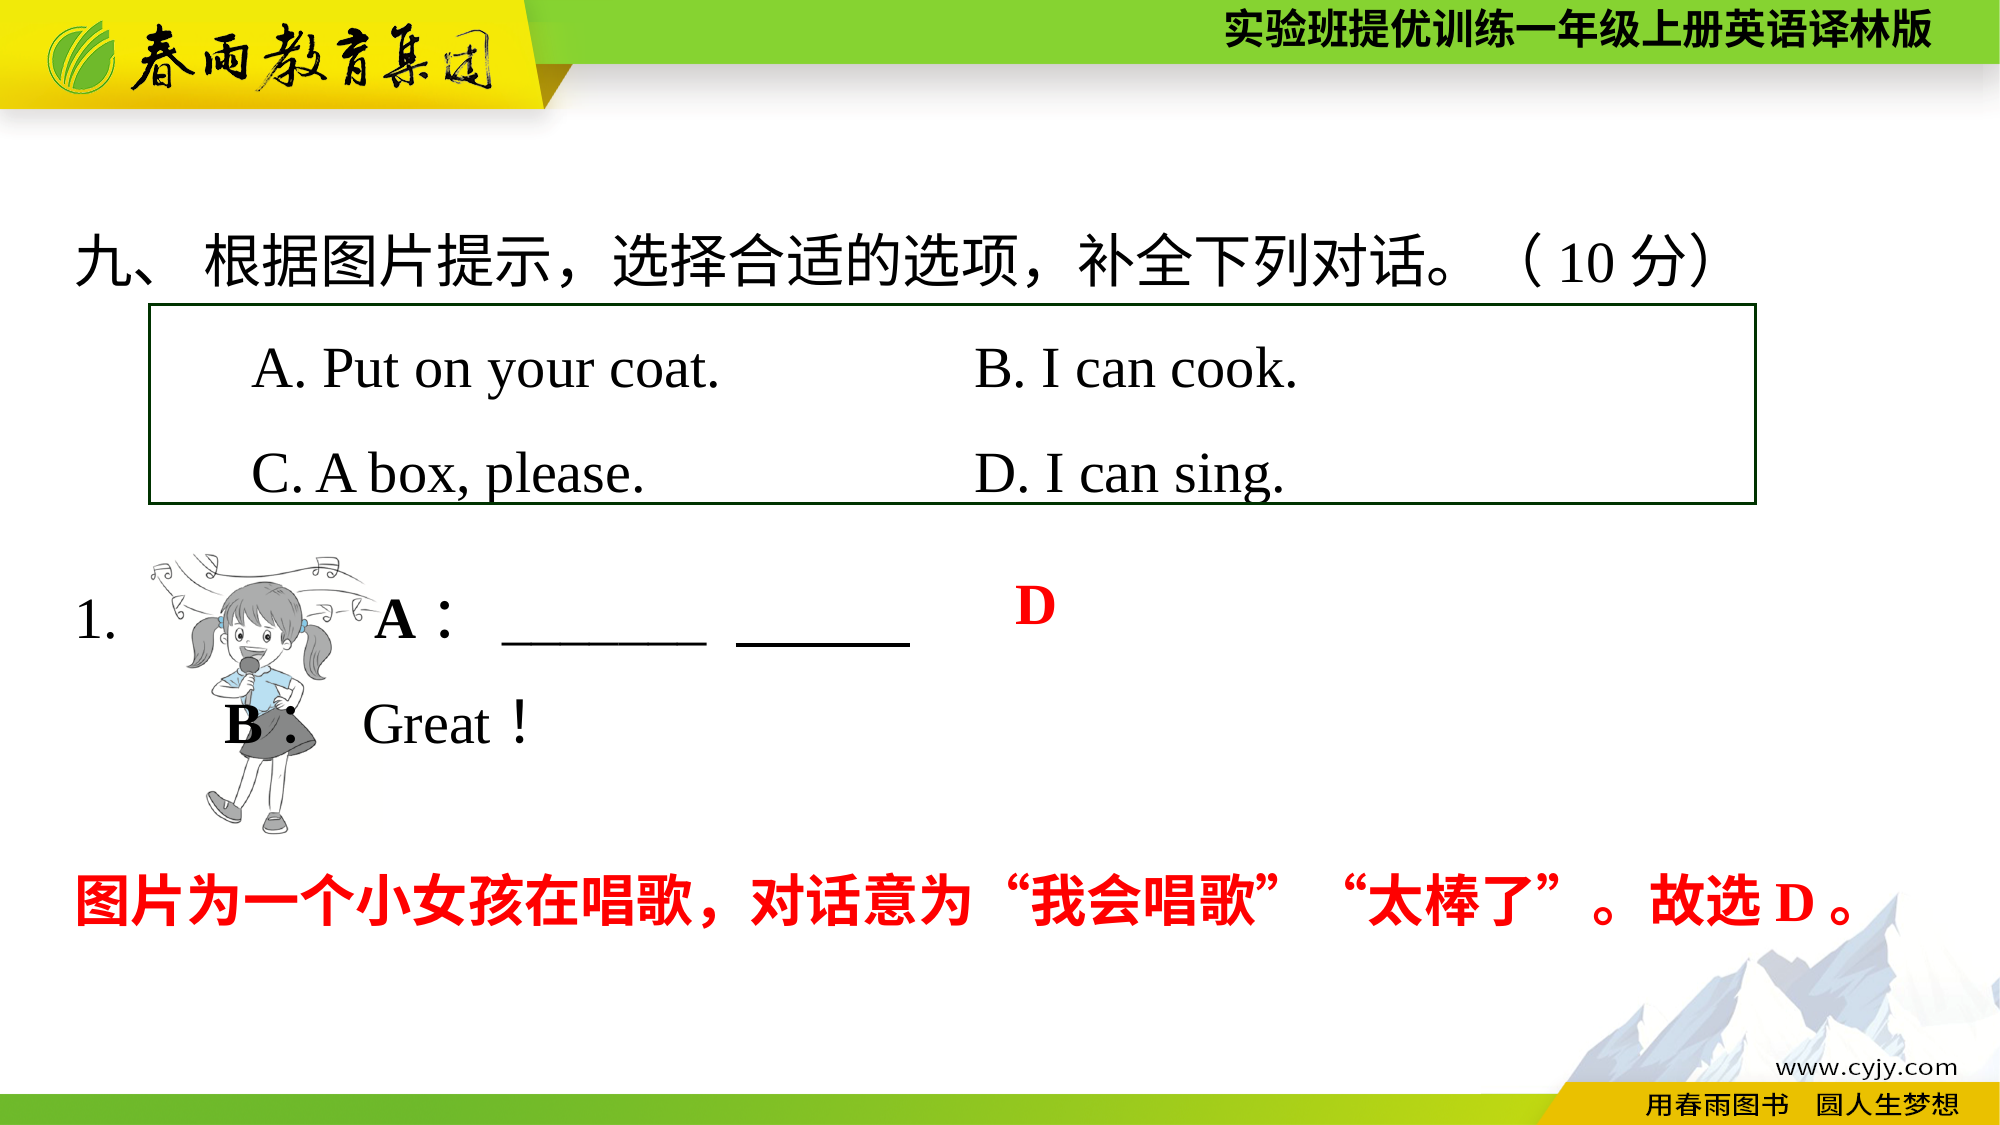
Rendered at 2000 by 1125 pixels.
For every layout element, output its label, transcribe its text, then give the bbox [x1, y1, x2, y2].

text_box D [1000, 559, 1073, 645]
text_box 图片为一个小女孩在唱歌，对话意为“我会唱歌”“太棒了”。故选D。 [59, 824, 1944, 941]
picture [0, 0, 2000, 1125]
text_box [149, 304, 1756, 504]
list 九、 根据图片提示，选择合适的选项，补全下列对话。（10分） A. Put on your coat. B. I can cook. C. A box, please. D. I can sing. [59, 181, 1944, 502]
text_box 1. A：_______ B： Great！ [59, 537, 1944, 763]
